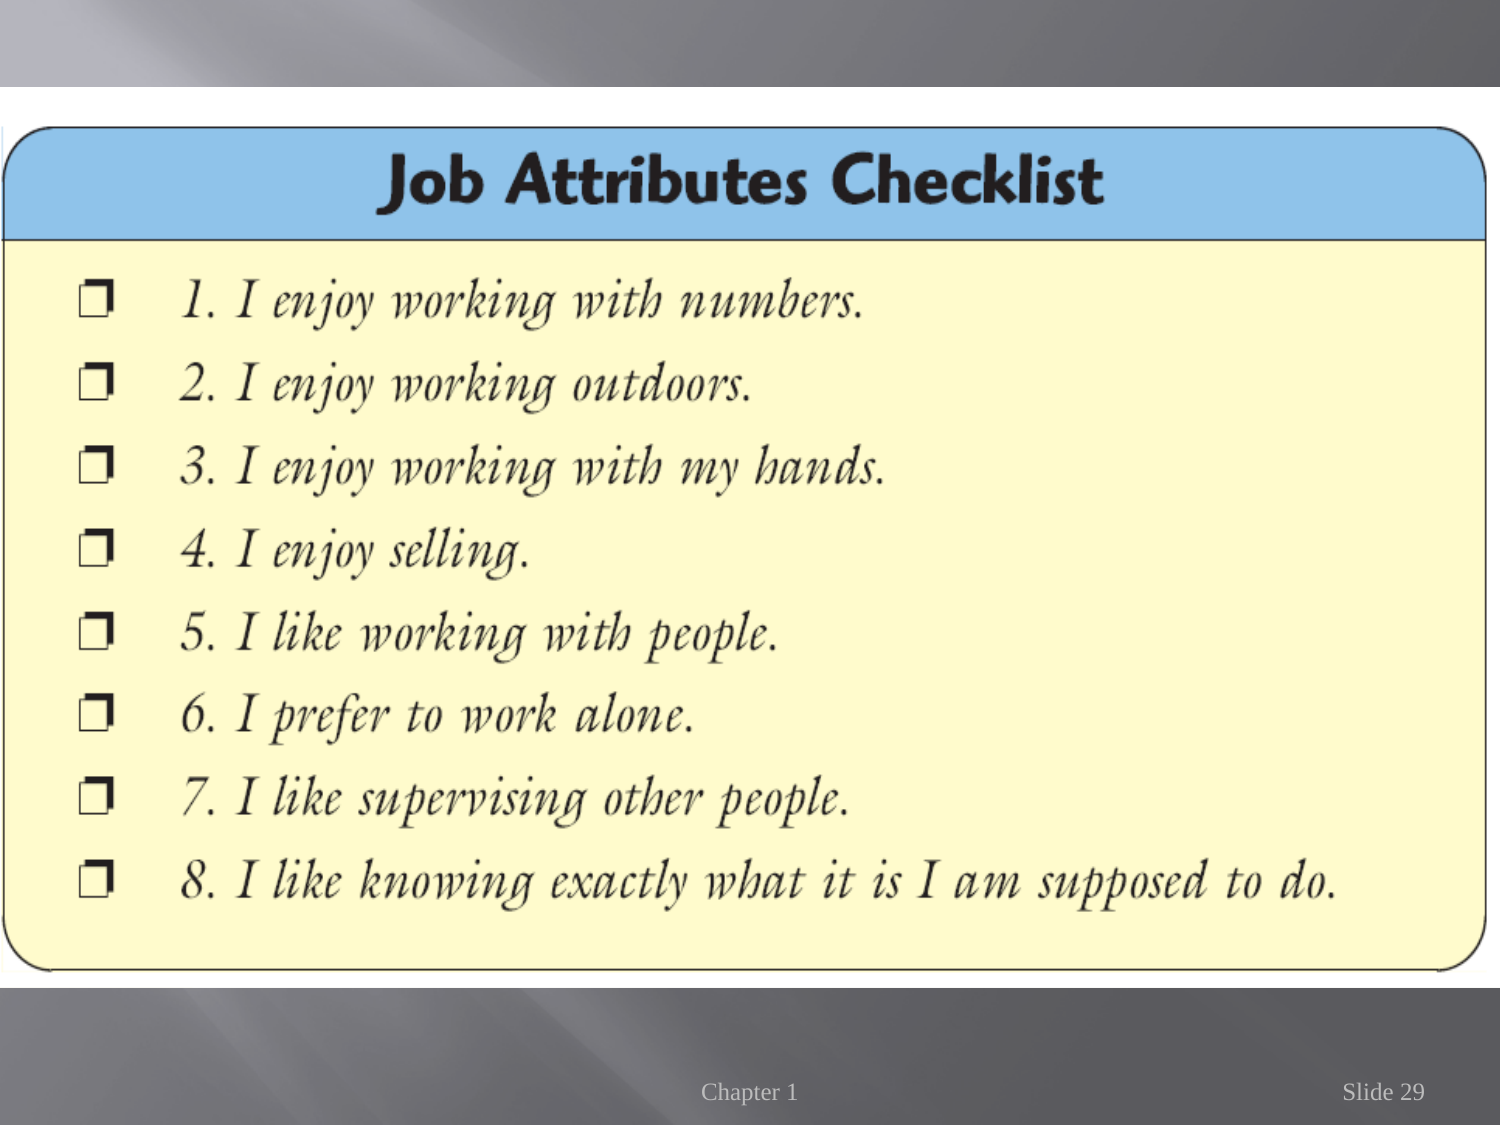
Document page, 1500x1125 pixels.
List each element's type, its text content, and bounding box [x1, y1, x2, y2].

slide_number Slide 29 [1299, 1052, 1425, 1113]
footer Chapter 1 [512, 1052, 988, 1113]
picture [0, 87, 1500, 988]
